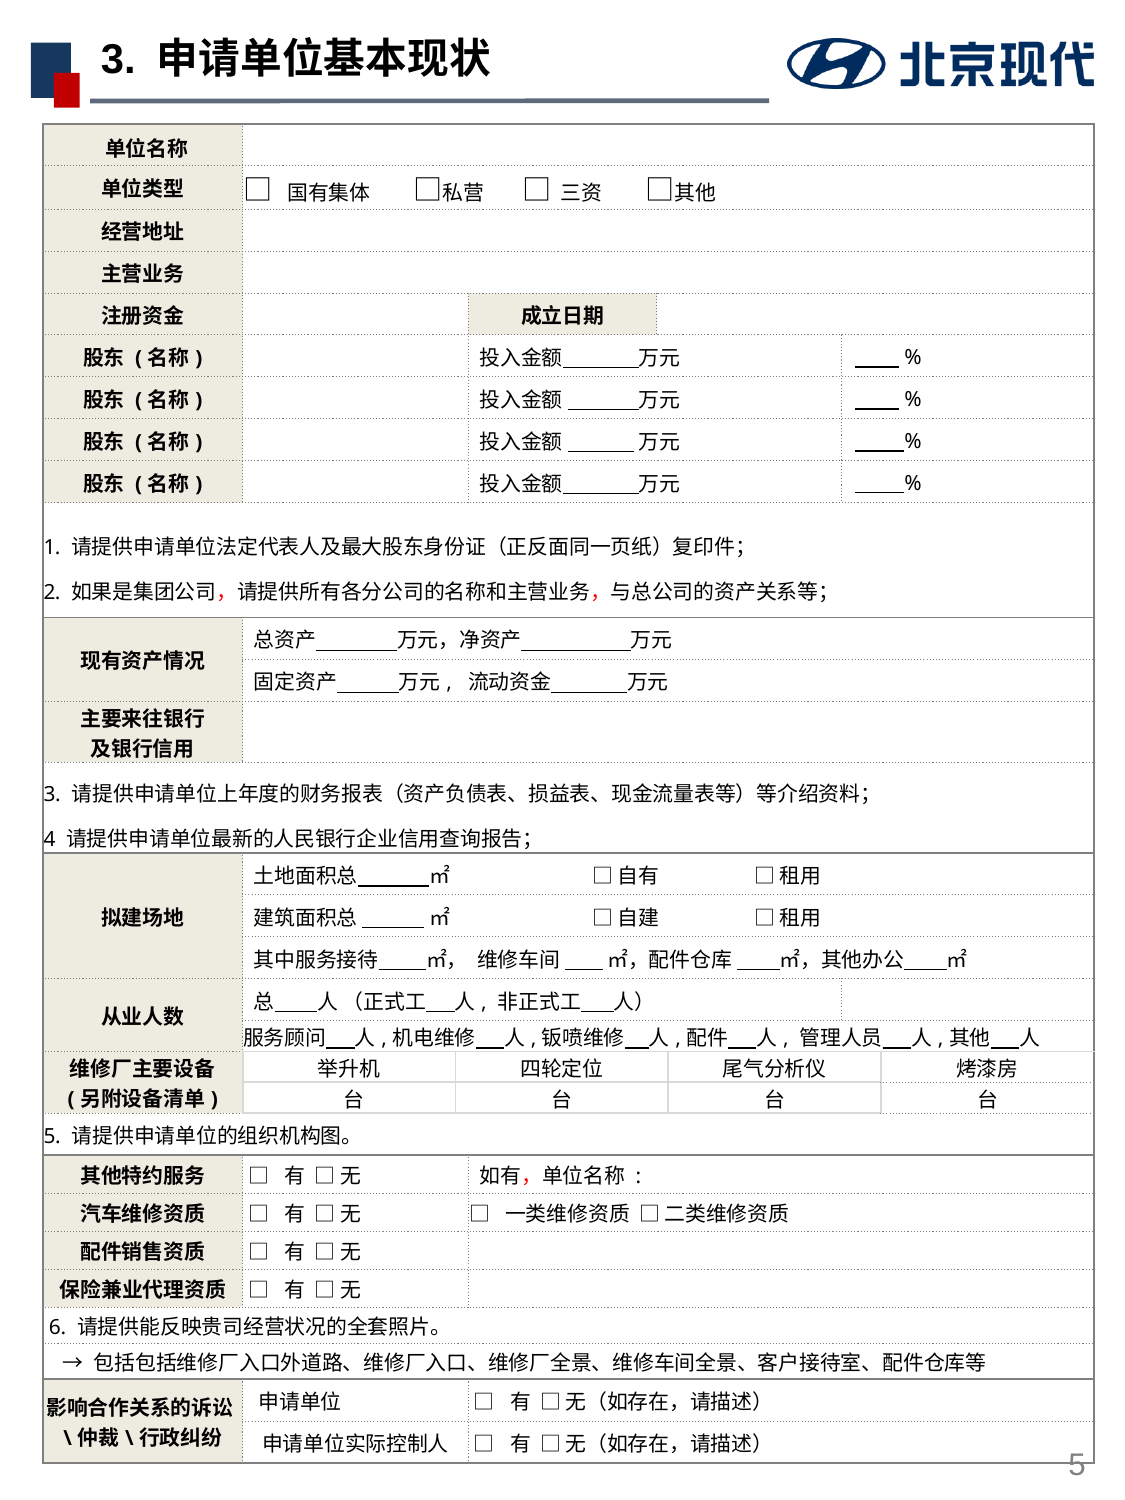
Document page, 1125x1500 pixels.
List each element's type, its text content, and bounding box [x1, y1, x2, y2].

table_cell 投入金额 万元 [468, 461, 842, 503]
table_cell 申请单位实际控制人 [243, 1421, 468, 1462]
table_cell [468, 1231, 1093, 1269]
table_cell → 包括包括维修厂入口外道路、维修厂入口、维修厂全景、维修车间全景、客户接待室、配件仓库等 [44, 1343, 1093, 1378]
table_cell 股东 (名称) [44, 419, 243, 461]
table_cell 总资产 万元，净资产 万元 [243, 618, 1093, 660]
table_cell 维修厂主要设备 (另附设备清单) [44, 1051, 242, 1113]
table_cell 从业人数 [44, 979, 243, 1051]
table_cell 经营地址 [44, 209, 243, 251]
table_cell 总 人 （正式工 人, 非正式工 人） [243, 979, 842, 1021]
table_cell 拟建场地 [44, 854, 243, 979]
table_cell 如有，单位名称 : [468, 1156, 1093, 1193]
table_cell [243, 419, 468, 461]
table_cell 单位类型 [44, 166, 243, 209]
table_cell 举升机 [244, 1052, 455, 1081]
table_cell [468, 1269, 1093, 1307]
table_cell % [842, 461, 1093, 503]
table_cell □ 有 □ 无 [243, 1193, 468, 1231]
table_cell 投入金额 万元 [468, 377, 842, 419]
table_cell 尾气分析仪 [669, 1052, 880, 1081]
table_cell 成立日期 [468, 293, 657, 335]
table_cell 配件销售资质 [44, 1231, 243, 1269]
table_cell 台 [456, 1083, 667, 1112]
table_header [243, 125, 1093, 166]
table_cell 3. 请提供申请单位上年度的财务报表（资产负债表、损益表、现金流量表等）等介绍资料； 4 请提供申请单位最新的人民银行企业信用查询报告； [44, 762, 1093, 852]
table_cell □ 有 □ 无 [243, 1156, 468, 1193]
table_cell [243, 377, 468, 419]
table_header 单位名称 [44, 125, 243, 166]
table_cell □ 有 □ 无（如存在，请描述） [468, 1421, 1093, 1462]
table_cell [243, 335, 468, 377]
table_cell 股东 (名称) [44, 335, 243, 377]
table_cell 台 [669, 1083, 880, 1112]
table_cell 台 [244, 1083, 455, 1112]
table_cell □ 有 □ 无 [243, 1231, 468, 1269]
table_cell % [842, 419, 1093, 461]
table_cell 建筑面积总 ㎡ □ 自建 □ 租用 [243, 895, 1093, 937]
table_cell [243, 461, 468, 503]
table_cell 土地面积总 ㎡ □ 自有 □ 租用 [243, 854, 1093, 895]
table_cell 股东 (名称) [44, 461, 243, 503]
table_cell 主要来往银行 及银行信用 [44, 701, 243, 762]
table_cell 台 [882, 1082, 1093, 1113]
table_cell [657, 293, 1093, 335]
table_cell % [842, 335, 1093, 377]
table_cell □ 有 □ 无（如存在，请描述） [468, 1380, 1093, 1421]
title 3. 申请单位基本现状 [90, 17, 823, 88]
table_cell 固定资产 万元, 流动资金 万元 [243, 660, 1093, 701]
table_cell [842, 979, 1093, 1021]
picture [787, 38, 1094, 89]
table_cell 影响合作关系的诉讼\仲裁\行政纠纷 [44, 1380, 243, 1462]
table_cell % [842, 377, 1093, 419]
table_cell 6. 请提供能反映贵司经营状况的全套照片。 [44, 1307, 1093, 1343]
table_cell 四轮定位 [456, 1052, 667, 1081]
table_cell [243, 251, 1093, 293]
table_cell □ 有 □ 无 [243, 1269, 468, 1307]
table_cell 汽车维修资质 [44, 1193, 243, 1231]
table_cell □ 国有集体 □私营 □ 三资 □其他 [243, 166, 1093, 209]
table_cell [243, 209, 1093, 251]
table_cell 其他特约服务 [44, 1156, 243, 1193]
table_cell 注册资金 [44, 293, 243, 335]
table_cell 申请单位 [243, 1380, 468, 1421]
table_cell 股东 (名称) [44, 377, 243, 419]
table_cell 投入金额 万元 [468, 335, 842, 377]
table_cell 主营业务 [44, 251, 243, 293]
table_cell 保险兼业代理资质 [44, 1269, 243, 1307]
table_cell 投入金额 万元 [468, 419, 842, 461]
table_cell 烤漆房 [882, 1052, 1093, 1082]
table_cell 5. 请提供申请单位的组织机构图。 [44, 1113, 1093, 1154]
table_cell 服务顾问 人,机电维修 人,钣喷维修 人,配件 人, 管理人员 人,其他 人 [243, 1021, 1093, 1051]
table_cell [243, 293, 468, 335]
table_cell 现有资产情况 [44, 618, 243, 701]
table_cell □ 一类维修资质 □ 二类维修资质 [468, 1193, 1093, 1231]
table_cell 其中服务接待 ㎡， 维修车间 ㎡，配件仓库 ㎡，其他办公 ㎡ [243, 937, 1093, 979]
table_cell [243, 701, 1093, 762]
table_cell 请提供申请单位法定代表人及最大股东身份证（正反面同一页纸）复印件； 如果是集团公司，请提供所有各分公司的名称和主营业务，与总公司的资产关系等； [44, 503, 1093, 617]
